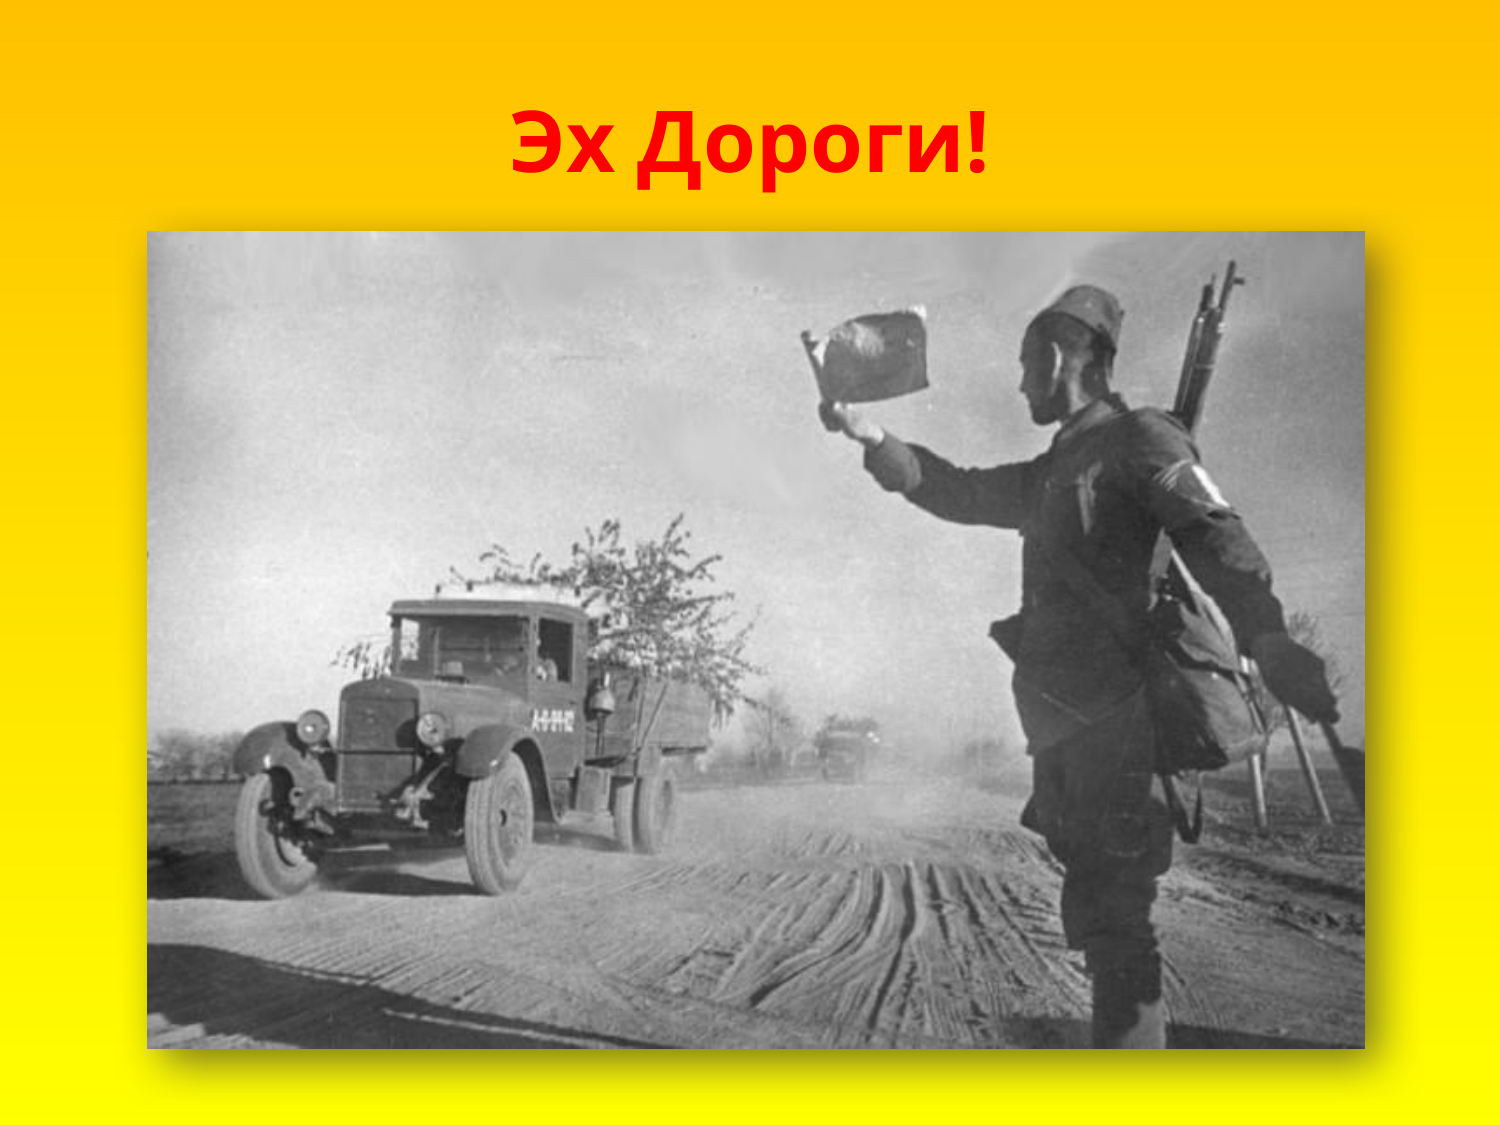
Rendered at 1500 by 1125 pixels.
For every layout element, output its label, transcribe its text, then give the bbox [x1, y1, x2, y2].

title Эх Дороги! [75, 45, 1425, 233]
picture [147, 231, 1365, 1049]
